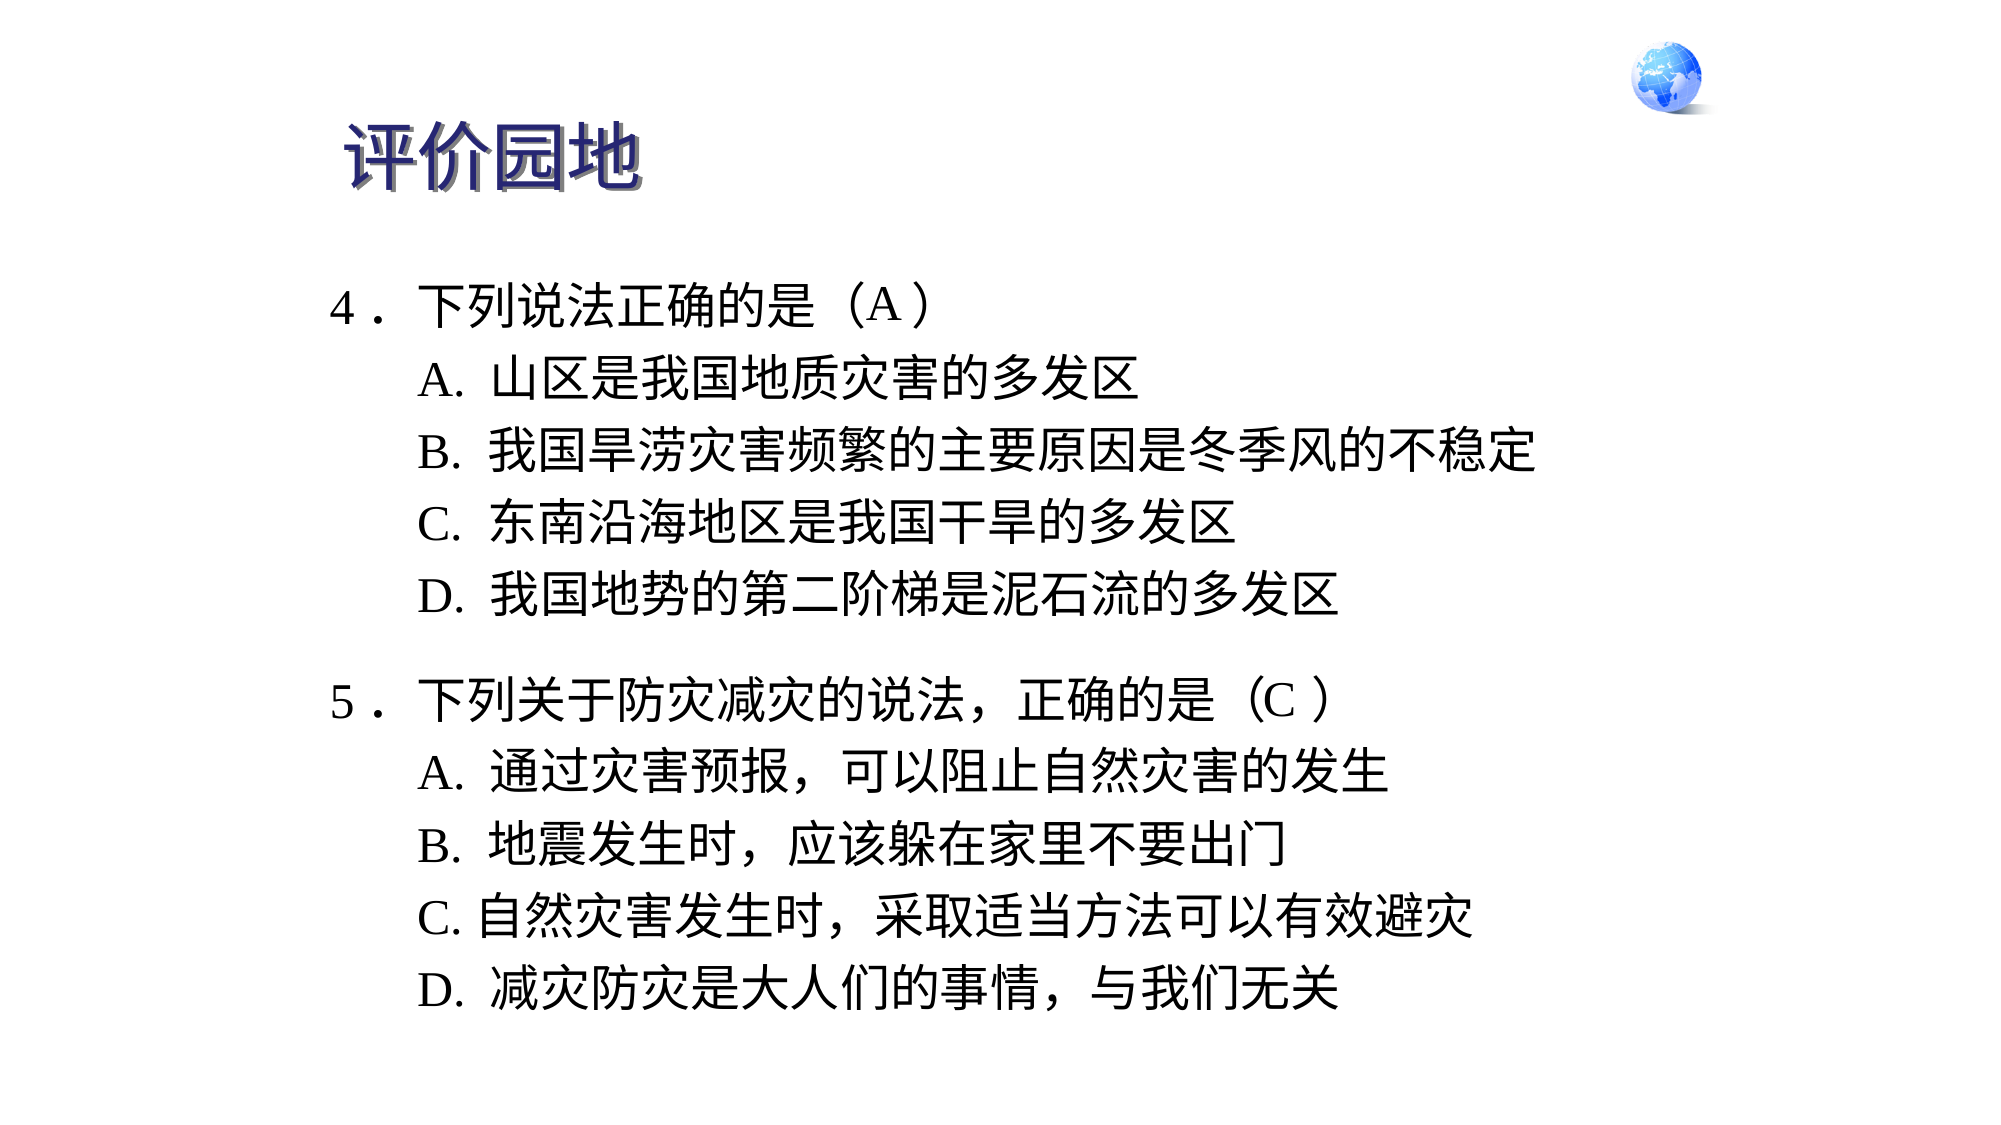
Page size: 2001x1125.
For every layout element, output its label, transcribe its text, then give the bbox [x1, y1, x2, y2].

text_box 5．下列关于防灾减灾的说法，正确的是（ ） A. 通过灾害预报，可以阻止自然灾害的发生 B. 地震发生时，应该躲在家里不要出门 C.自然灾害发生时，采取适当方法可以有效避灾 D. 减灾防灾是大人们的事情，与我们无关 [314, 648, 1725, 1024]
text_box 评价园地 [326, 101, 827, 207]
text_box 4．下列说法正确的是（ ） A. 山区是我国地质灾害的多发区 B. 我国旱涝灾害频繁的主要原因是冬季风的不稳定 C. 东南沿海地区是我国干旱的多发区 D. 我国地势的第二阶梯是泥石流的多发区 [314, 255, 1700, 631]
picture [1614, 33, 1725, 125]
text_box A [851, 262, 958, 338]
text_box C [1248, 659, 1355, 734]
